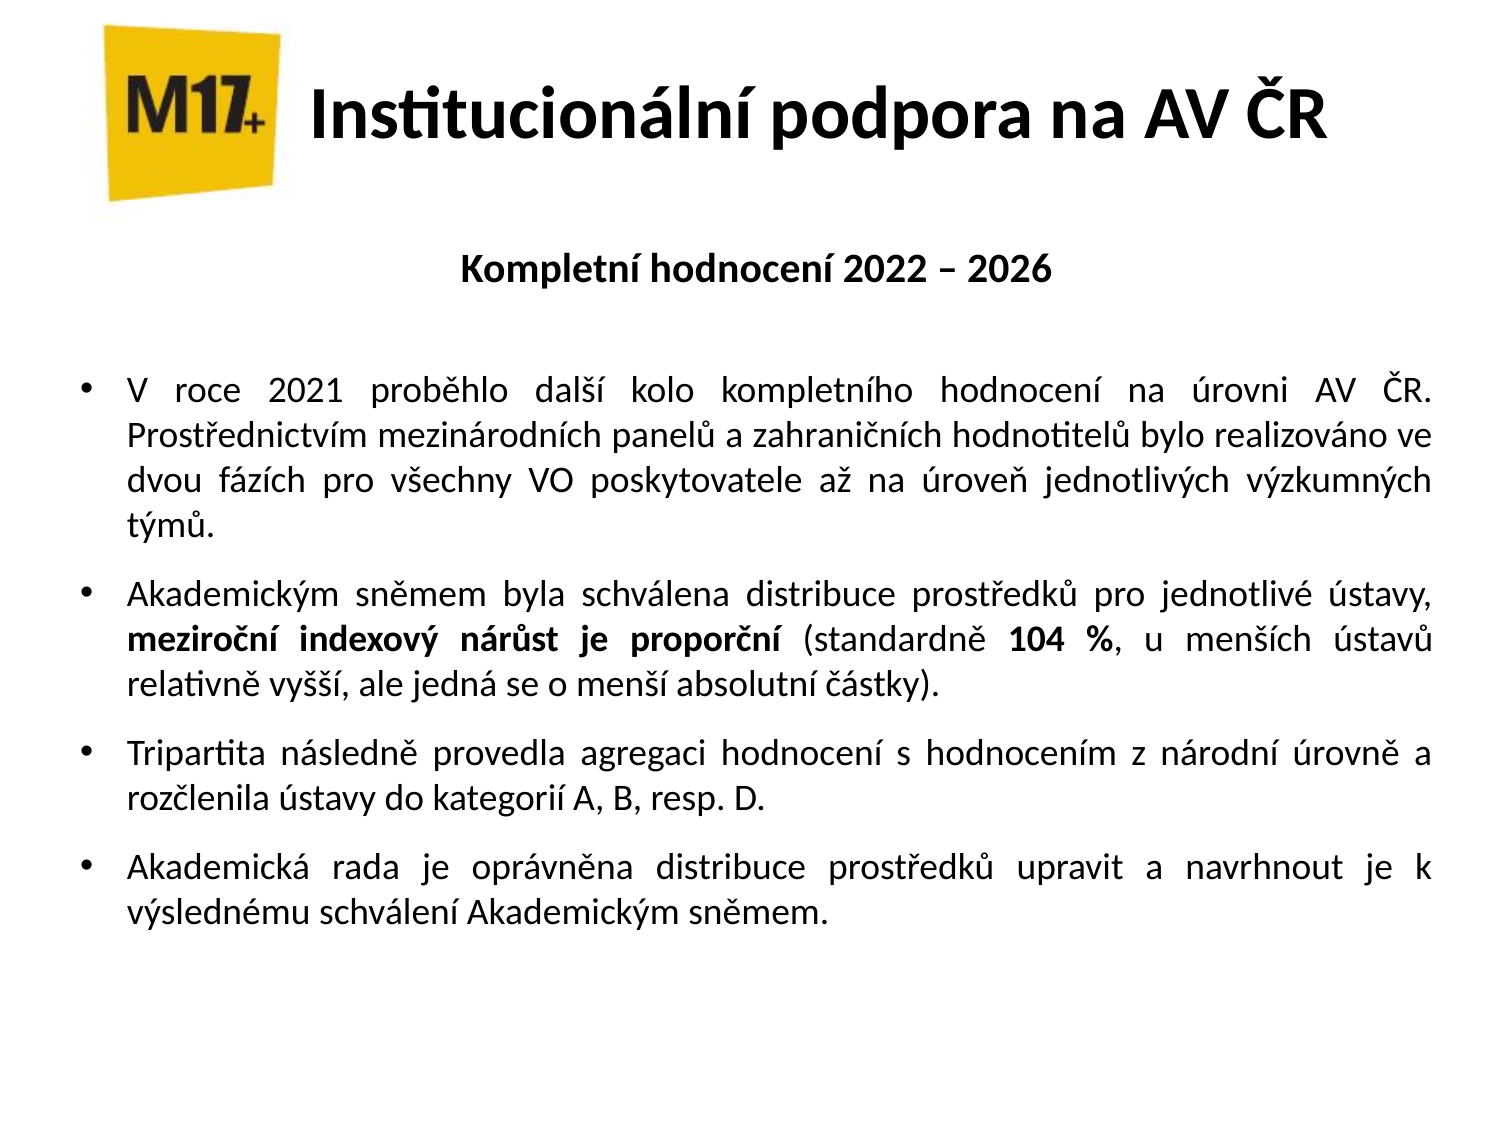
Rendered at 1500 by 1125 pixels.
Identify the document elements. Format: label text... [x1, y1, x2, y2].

title podlInstitucionální podpora na AV ČR [318, 45, 1425, 173]
list Kompletní hodnocení 2022 – 2026 V roce 2021 proběhlo další kolo kompletního hodnocení na úrovni AV ČR. Prostřednictvím mezinárodních panelů a zahraničních hodnotitelů bylo realizováno ve dvou fázích pro všechny VO poskytovatele až na úroveň jednotlivých výzkumných týmů. Akademickým sněmem byla schválena distribuce prostředků pro jednotlivé ústavy, meziroční indexový nárůst je proporční (standardně 104 %, u menších ústavů relativně vyšší, ale jedná se o menší absolutní částky). Tripartita následně provedla agregaci hodnocení s hodnocením z národní úrovně a rozčlenila ústavy do kategorií A, B, resp. D. Akademická rada je oprávněna distribuce prostředků upravit a navrhnout je k výslednému schválení Akademickým sněmem. [64, 208, 1449, 1059]
picture [64, 0, 312, 226]
